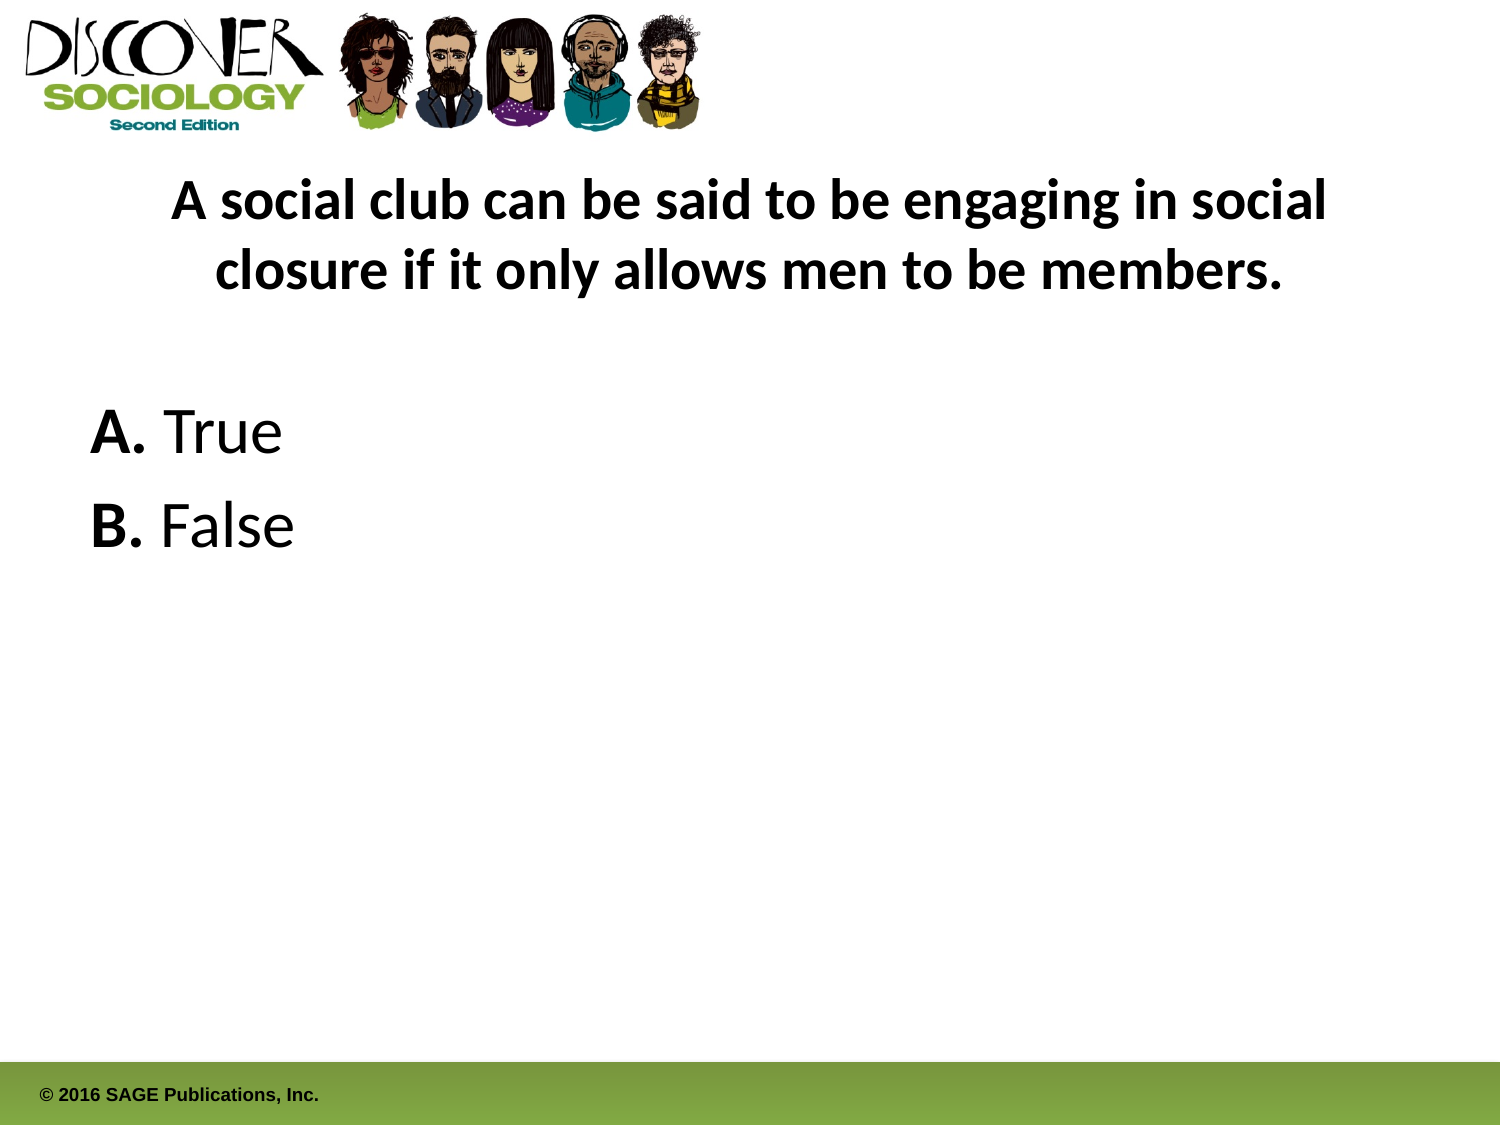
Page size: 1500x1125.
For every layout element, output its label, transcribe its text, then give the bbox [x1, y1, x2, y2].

title A social club can be said to be engaging in social closure if it only allows men to be members. [75, 137, 1425, 325]
list A. True B. False [75, 379, 1425, 1123]
picture [0, 0, 1500, 1062]
